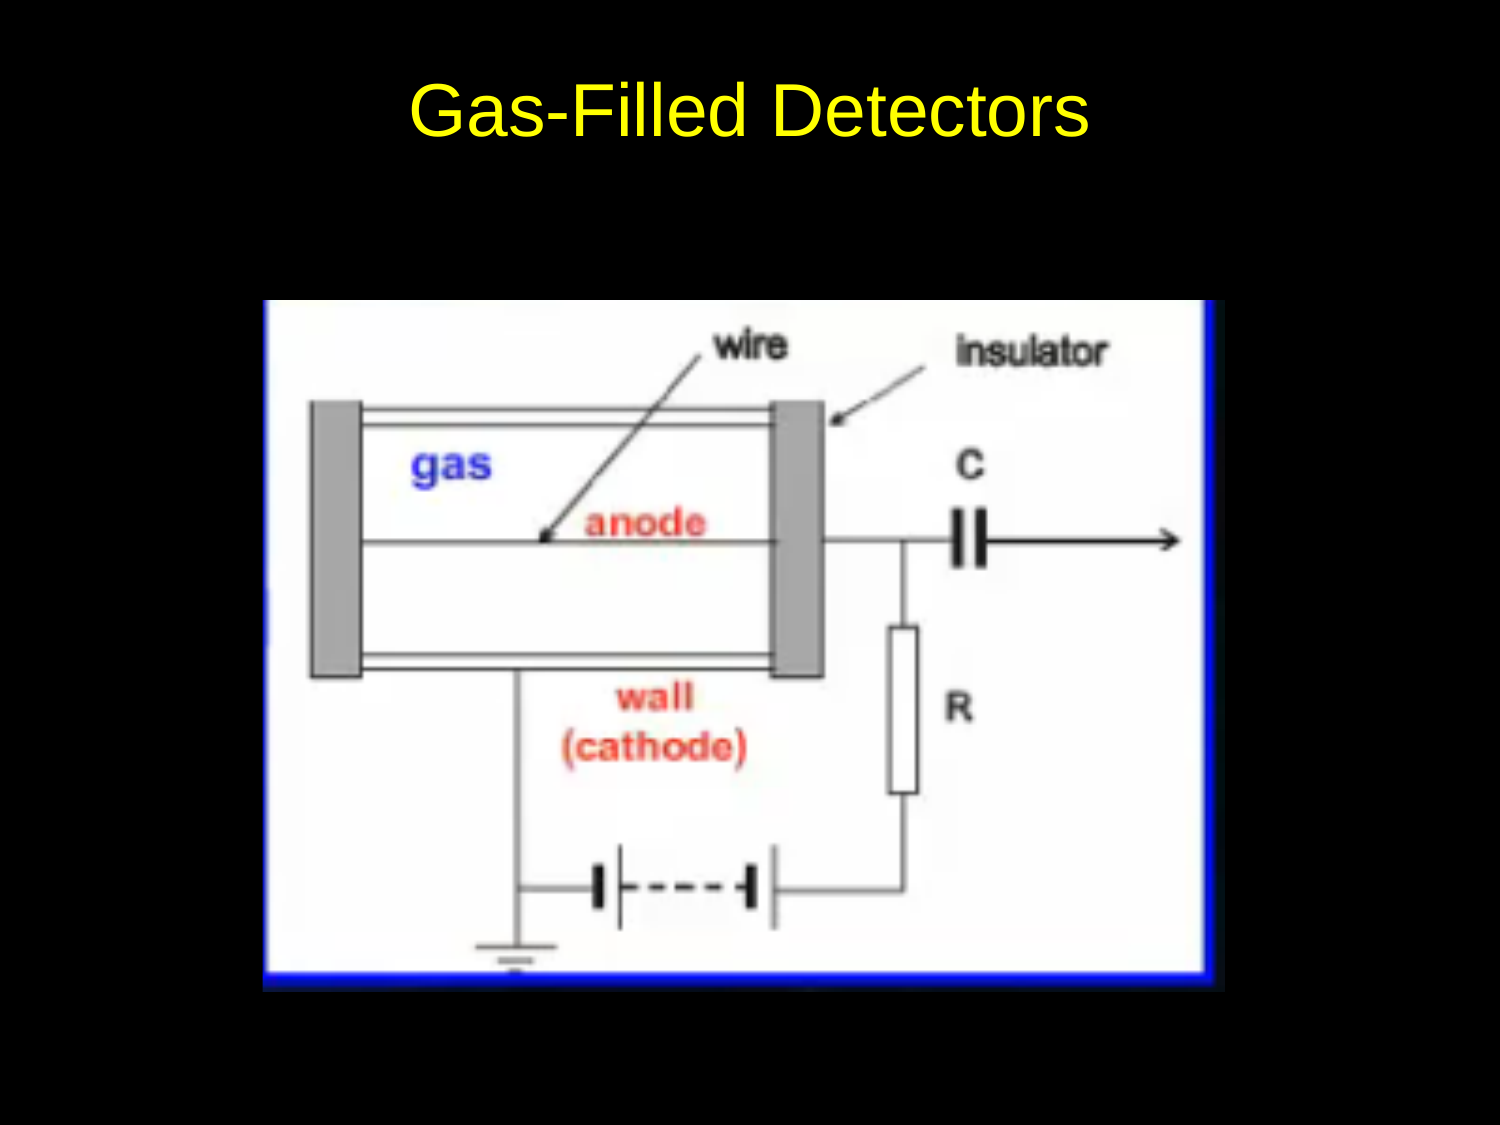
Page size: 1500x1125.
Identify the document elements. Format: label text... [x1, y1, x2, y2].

title Gas-Filled Detectors [74, 12, 1426, 201]
picture [262, 299, 1226, 993]
